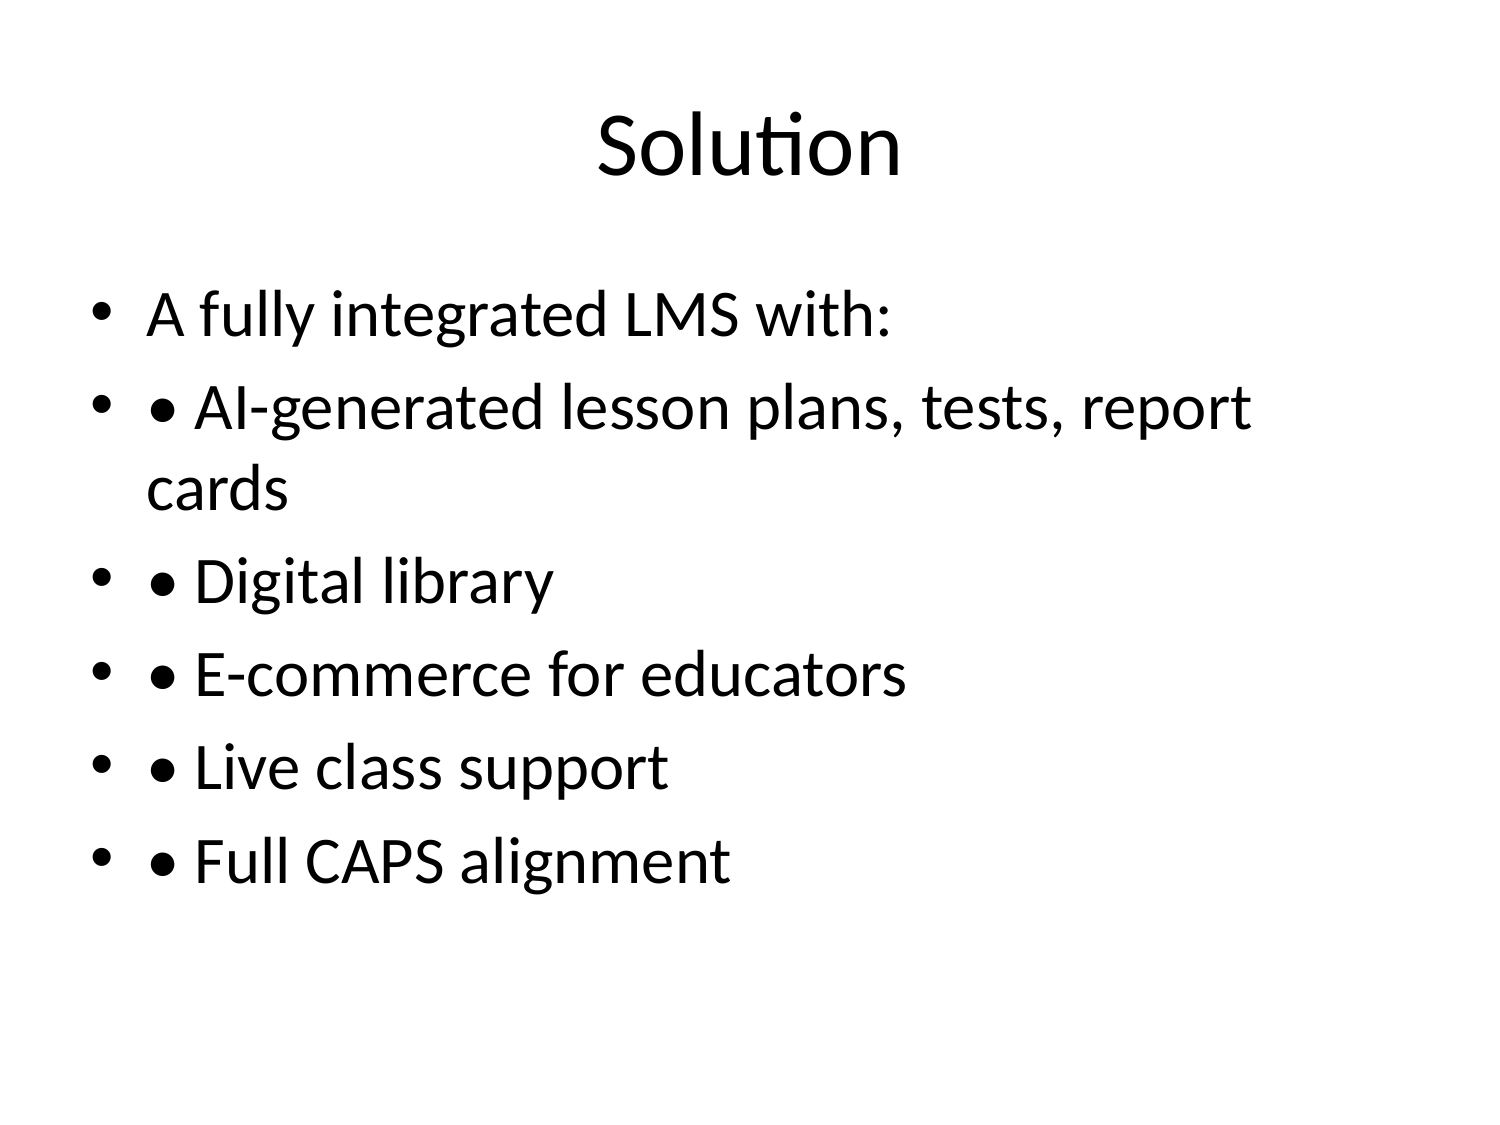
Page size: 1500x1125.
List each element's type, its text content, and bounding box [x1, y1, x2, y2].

title Solution [75, 45, 1425, 233]
list A fully integrated LMS with: • AI-generated lesson plans, tests, report cards • Digital library • E-commerce for educators • Live class support • Full CAPS alignment [75, 262, 1425, 1005]
